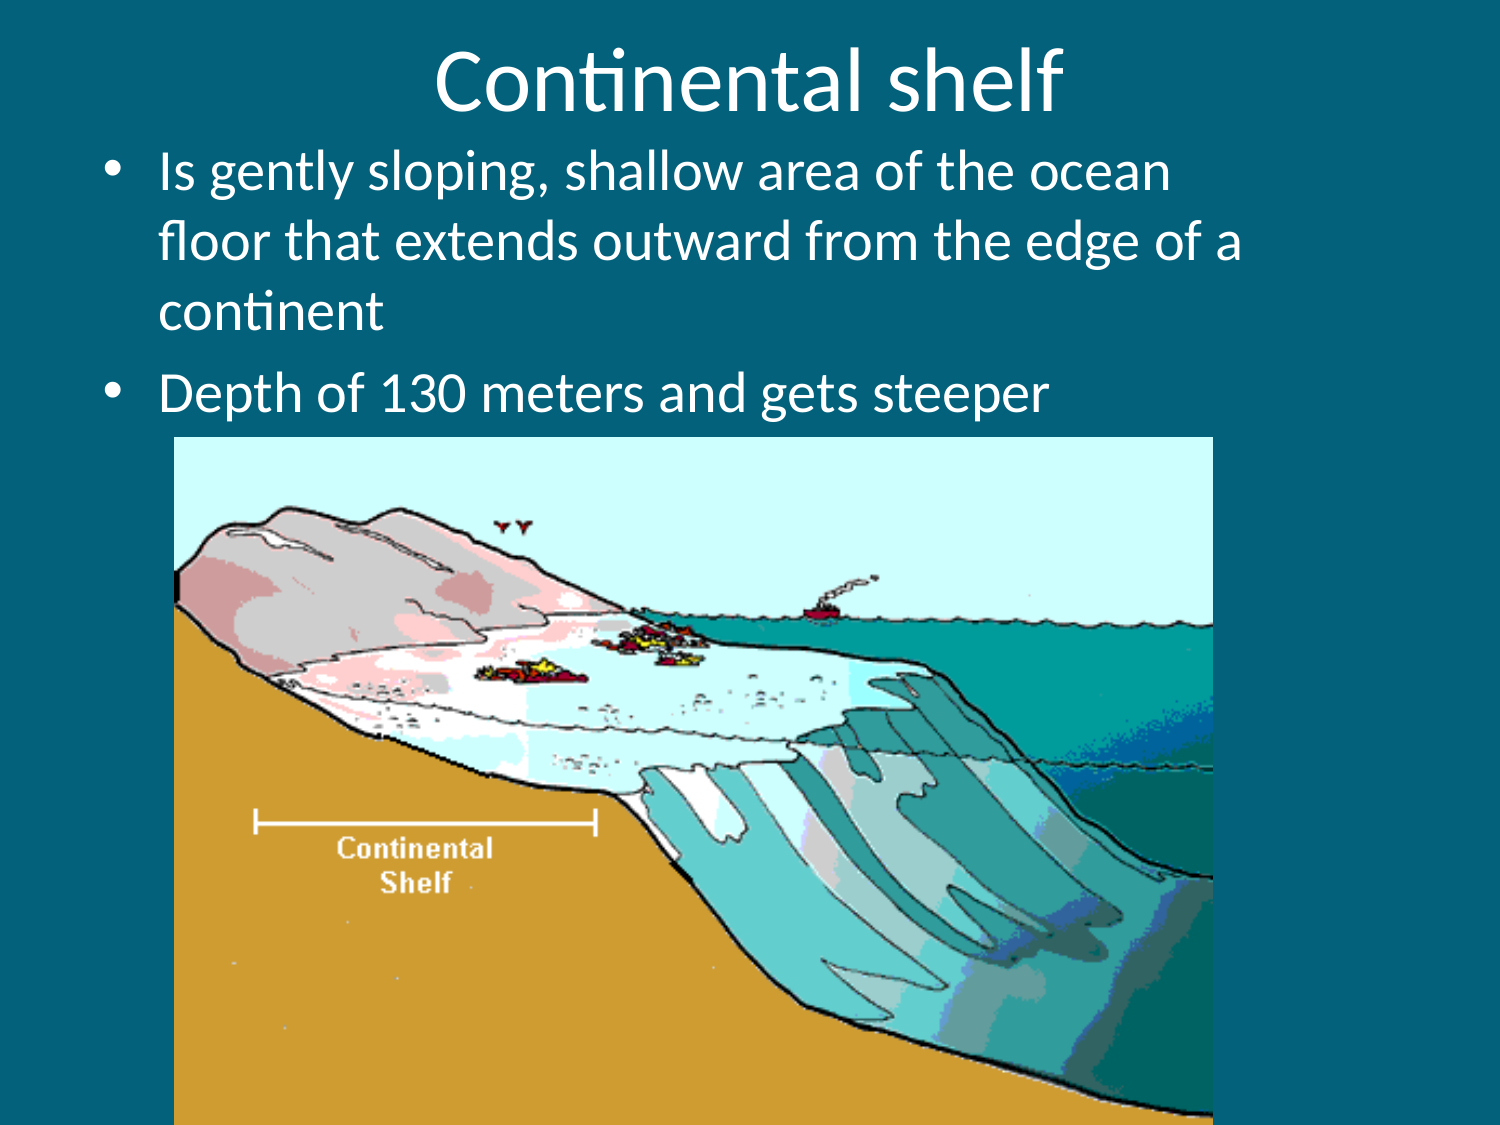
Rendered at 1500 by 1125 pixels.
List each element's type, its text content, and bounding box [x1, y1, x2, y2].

title Continental shelf [75, 0, 1425, 150]
list Is gently sloping, shallow area of the ocean floor that extends outward from the edge of a continent Depth of 130 meters and gets steeper [87, 125, 1313, 438]
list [174, 437, 1213, 1125]
